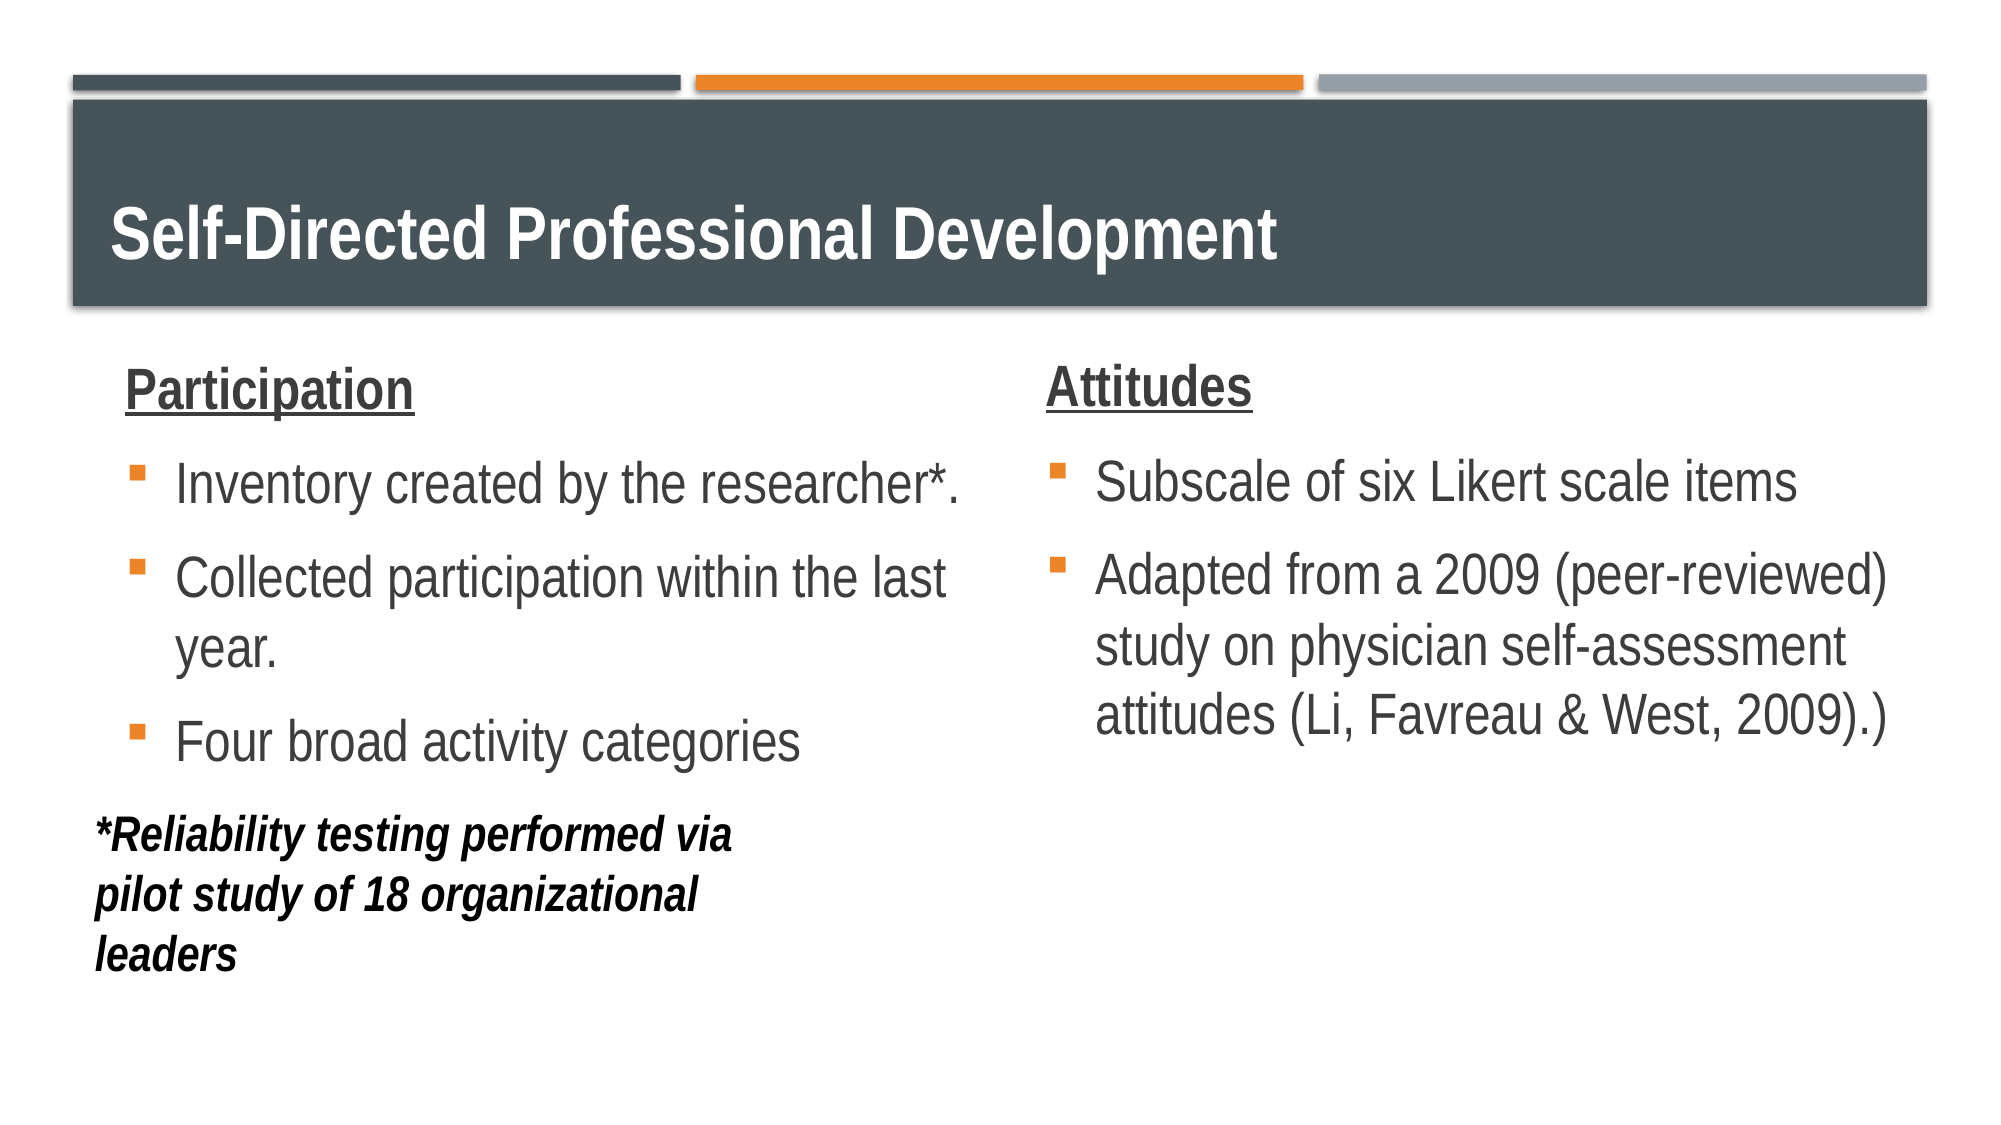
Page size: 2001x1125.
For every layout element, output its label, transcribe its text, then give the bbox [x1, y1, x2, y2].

text_box *Reliability testing performed via pilot study of 18 organizational leaders [79, 793, 764, 989]
list Participation Inventory created by the researcher*. Collected participation within the last year. Four broad activity categories [110, 296, 1000, 893]
list Attitudes Subscale of six Likert scale items Adapted from a 2009 (peer-reviewed) study on physician self-assessment attitudes (Li, Favreau & West, 2009).) [1030, 296, 1921, 893]
title Self-Directed Professional Development [95, 119, 1905, 282]
